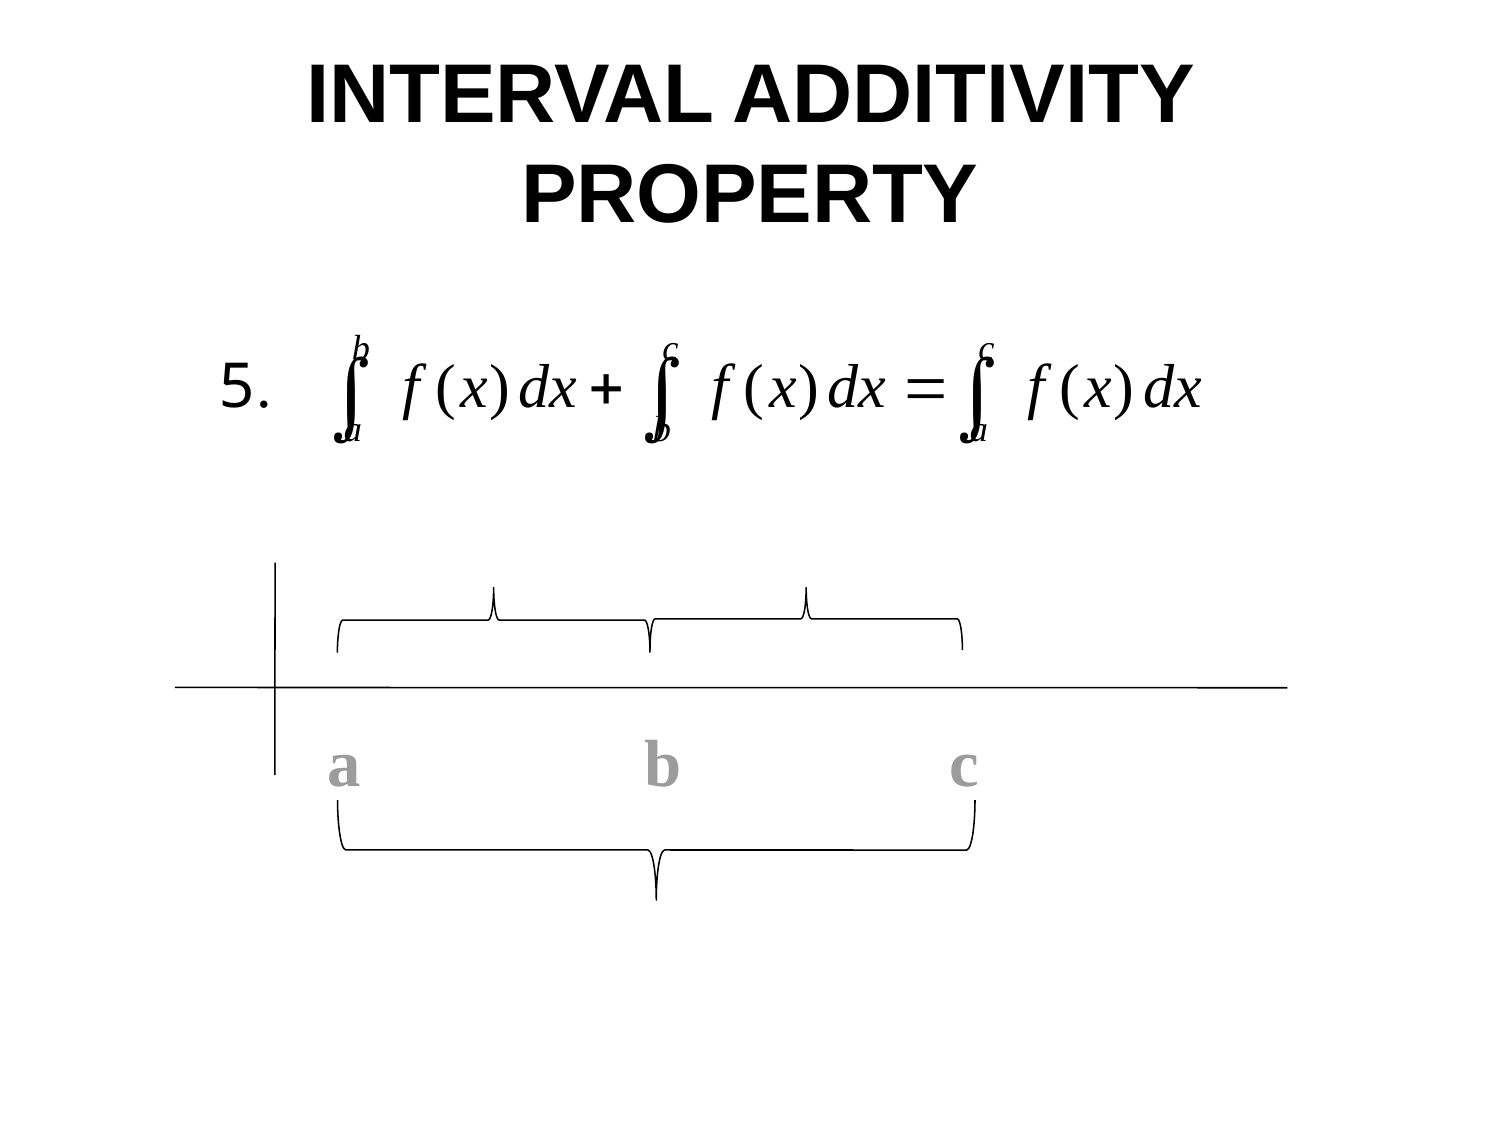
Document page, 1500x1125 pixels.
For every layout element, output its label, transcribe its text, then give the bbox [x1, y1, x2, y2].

title INTERVAL ADDITIVITY PROPERTY [74, 44, 1426, 233]
text_box [336, 800, 976, 901]
text_box a b c [312, 712, 1263, 808]
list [212, 319, 1213, 455]
text_box [336, 586, 651, 653]
text_box [649, 586, 964, 651]
